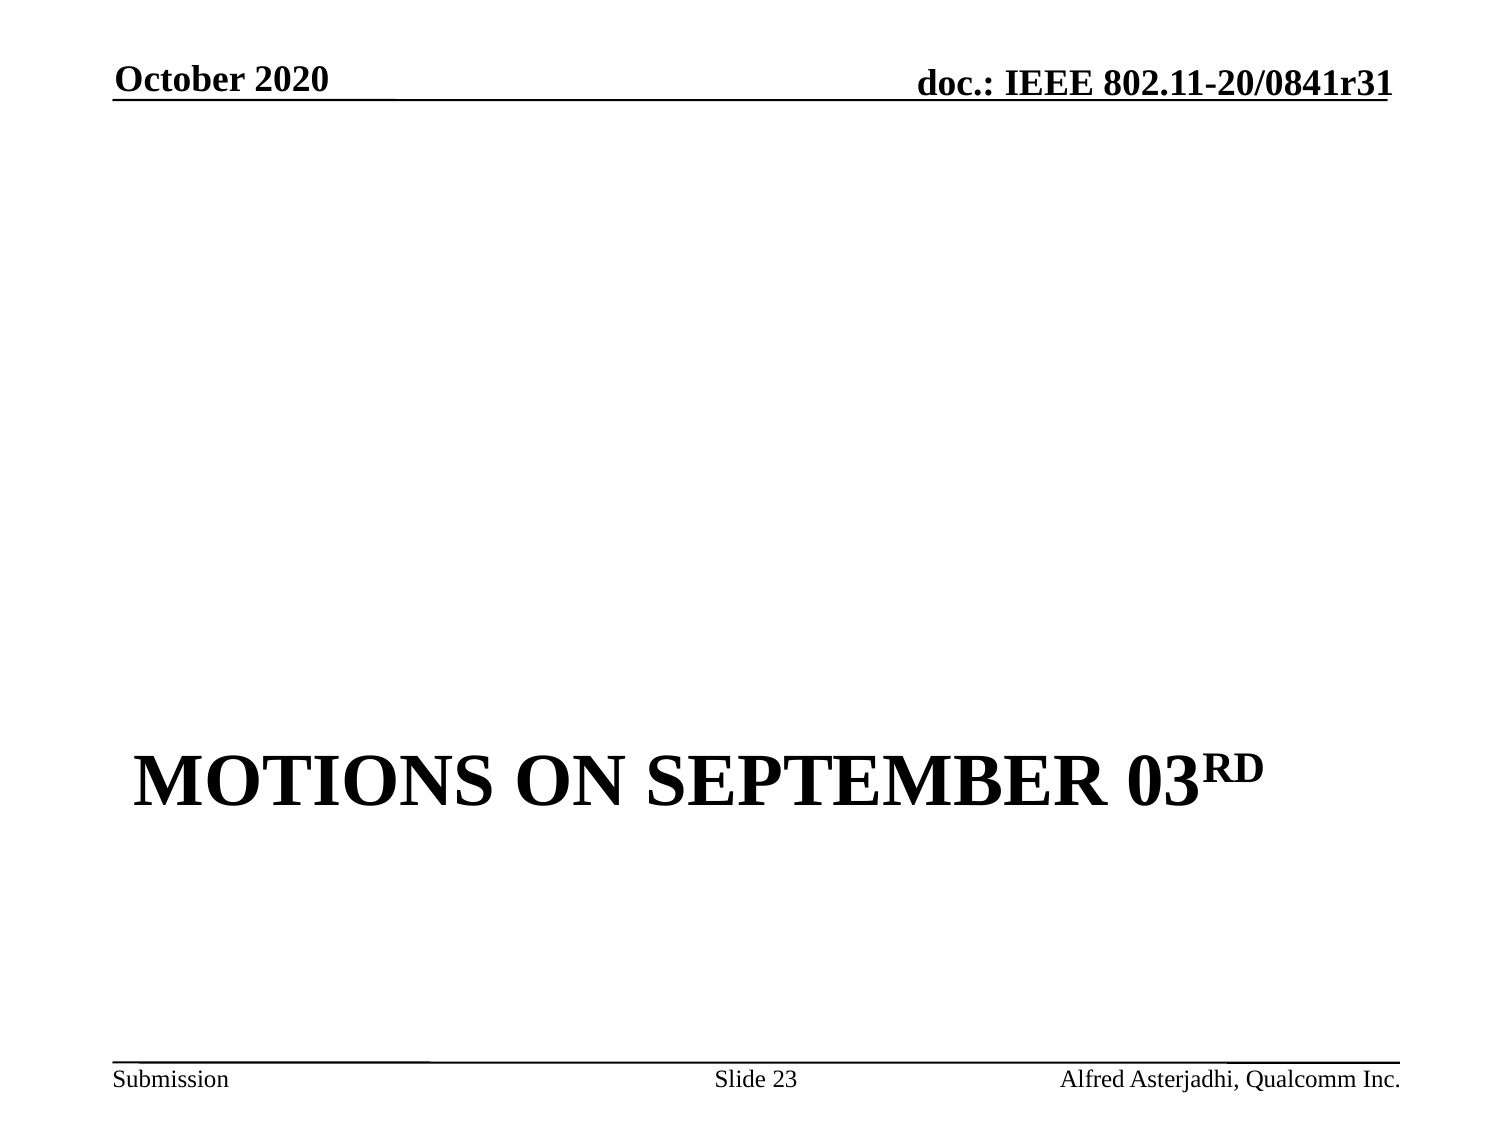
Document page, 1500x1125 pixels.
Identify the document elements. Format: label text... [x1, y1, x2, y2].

title Motions on September 03rd [118, 722, 1394, 947]
slide_number Slide 23 [712, 1061, 800, 1123]
footer Alfred Asterjadhi, Qualcomm Inc. [878, 1061, 1402, 1093]
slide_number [114, 54, 423, 100]
